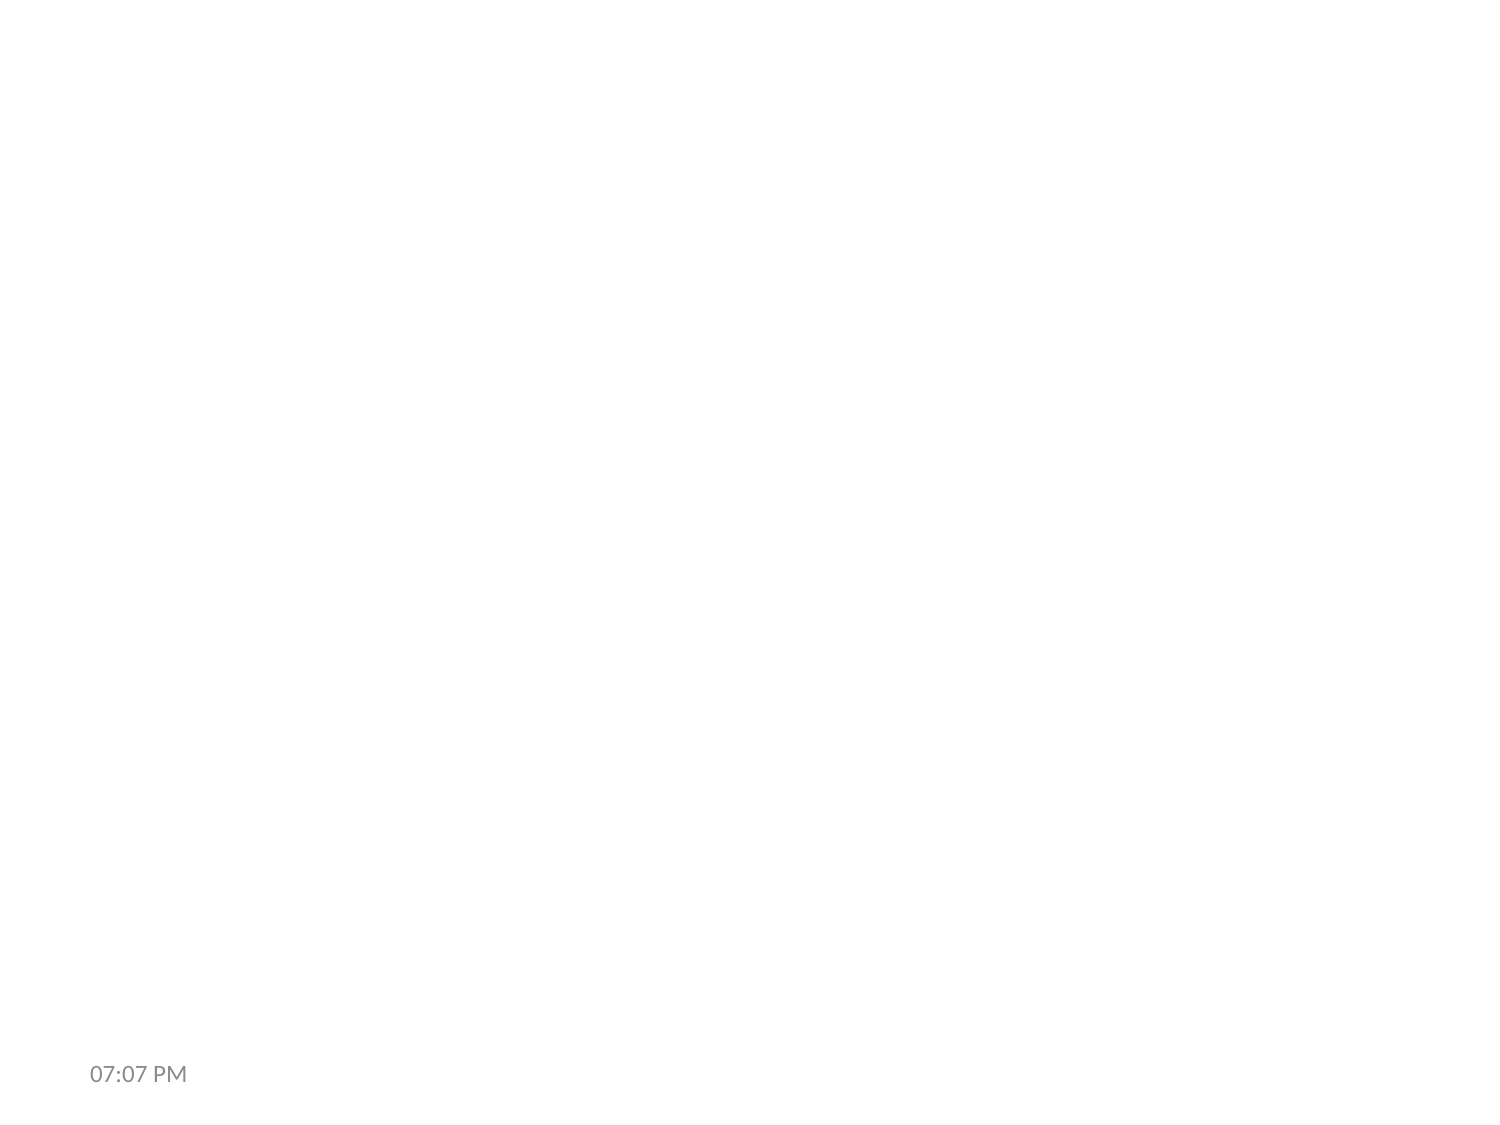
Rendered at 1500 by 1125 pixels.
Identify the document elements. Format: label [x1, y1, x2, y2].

slide_number [75, 1042, 425, 1103]
